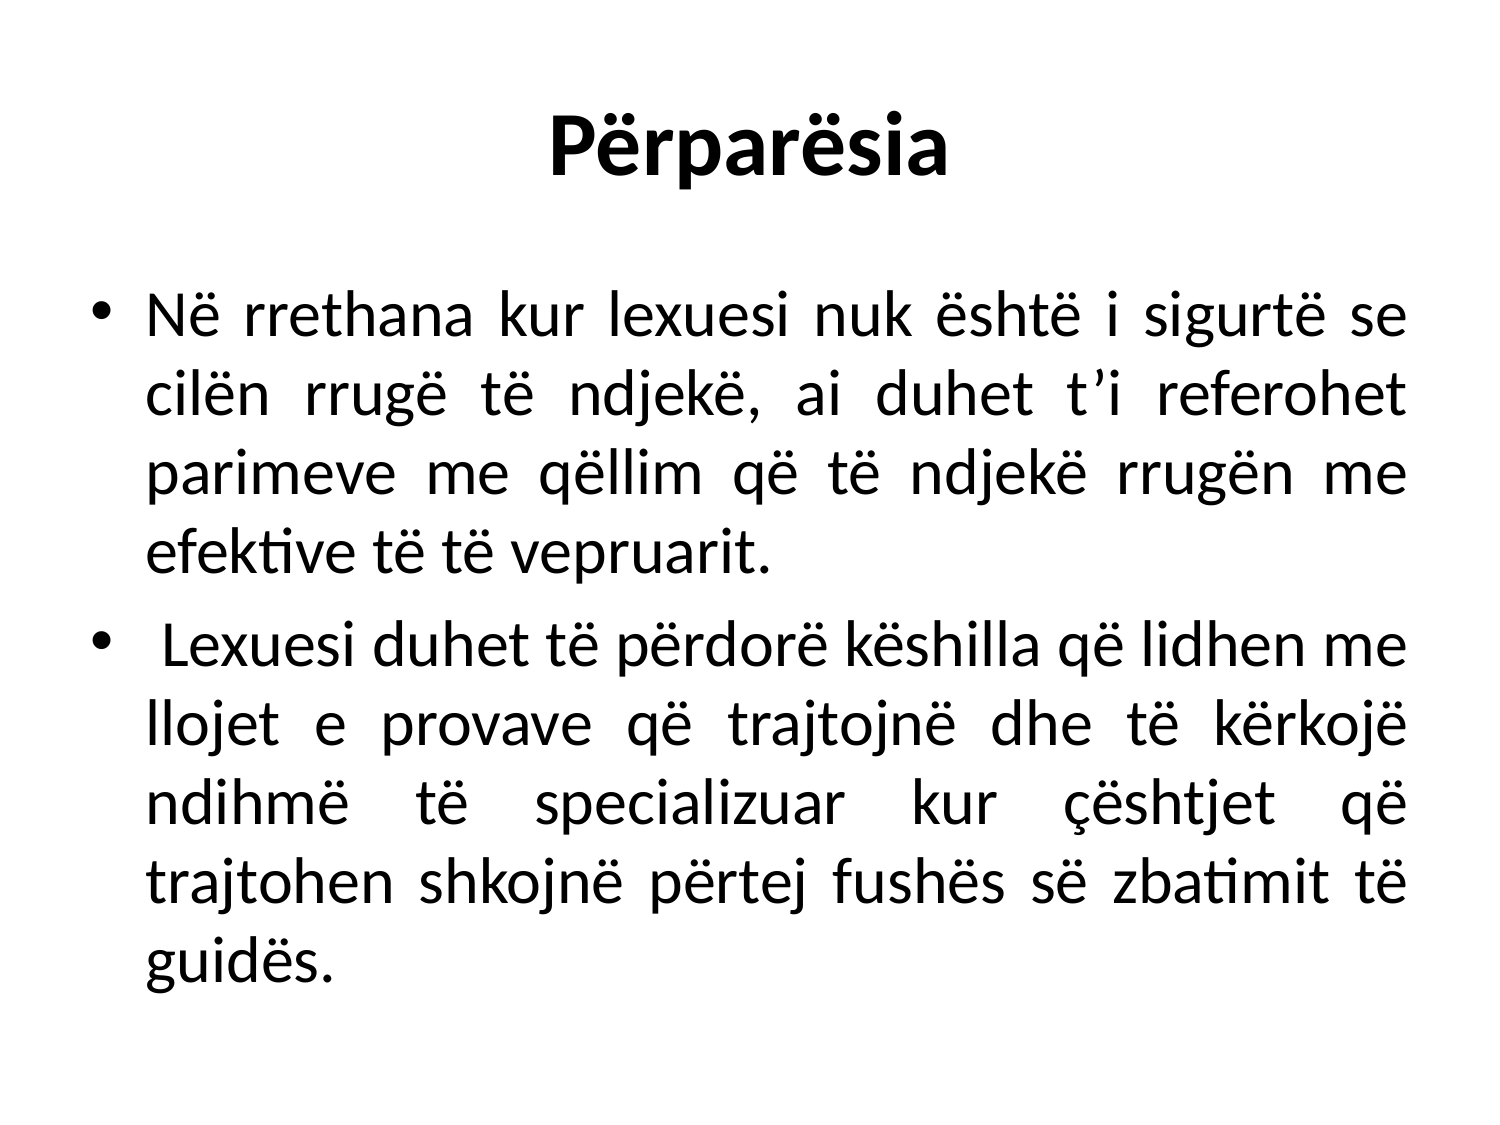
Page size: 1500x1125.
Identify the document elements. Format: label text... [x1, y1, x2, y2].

title Përparësia [75, 45, 1425, 233]
list Në rrethana kur lexuesi nuk është i sigurtë se cilën rrugë të ndjekë, ai duhet t’i referohet parimeve me qëllim që të ndjekë rrugën me efektive të të vepruarit. Lexuesi duhet të përdorë këshilla që lidhen me llojet e provave që trajtojnë dhe të kërkojë ndihmë të specializuar kur çështjet që trajtohen shkojnë përtej fushës së zbatimit të guidës. [75, 262, 1425, 1005]
